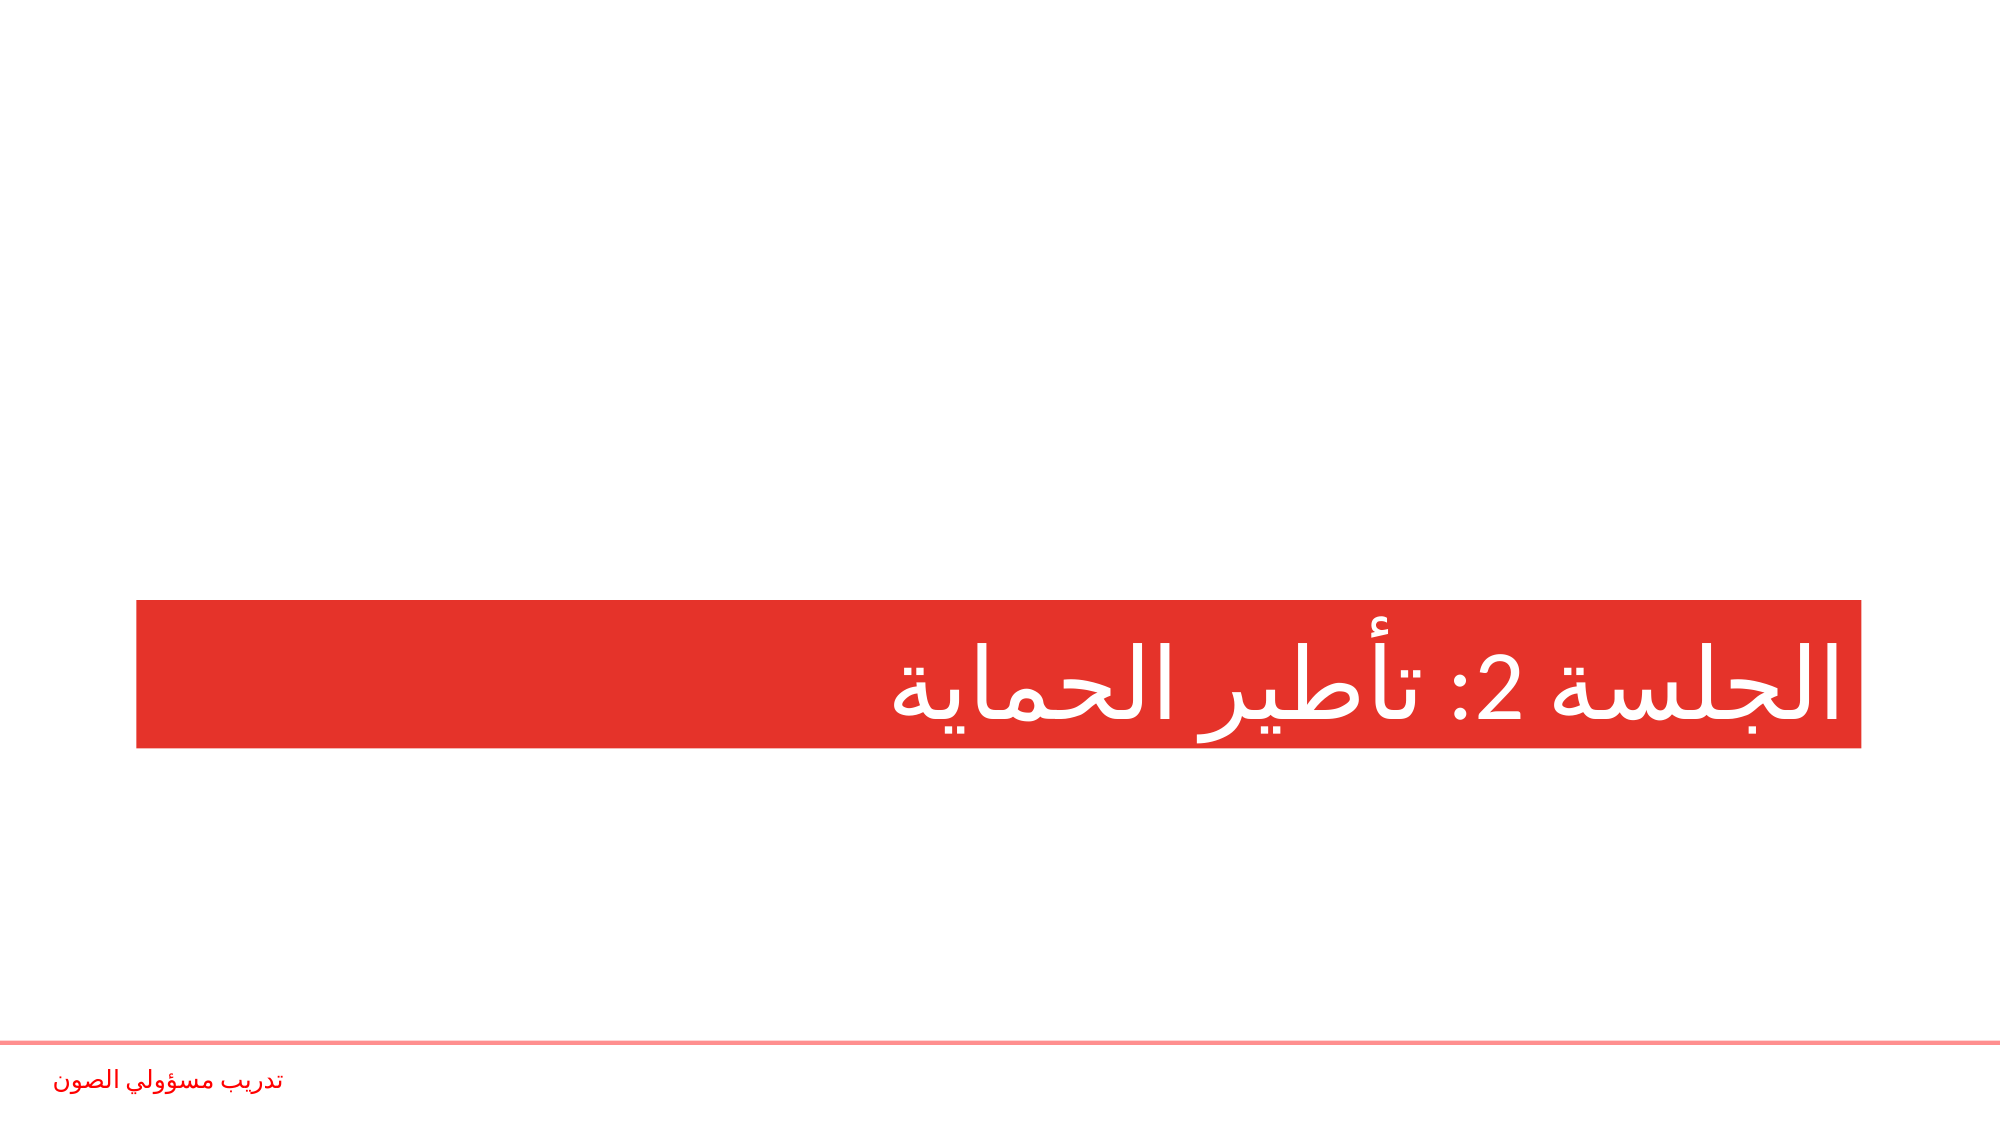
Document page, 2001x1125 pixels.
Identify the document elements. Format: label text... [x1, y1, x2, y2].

title الجلسة 2: تأطير الحماية [136, 600, 1862, 749]
footer تدريب مسؤولي الصون [37, 1054, 713, 1109]
